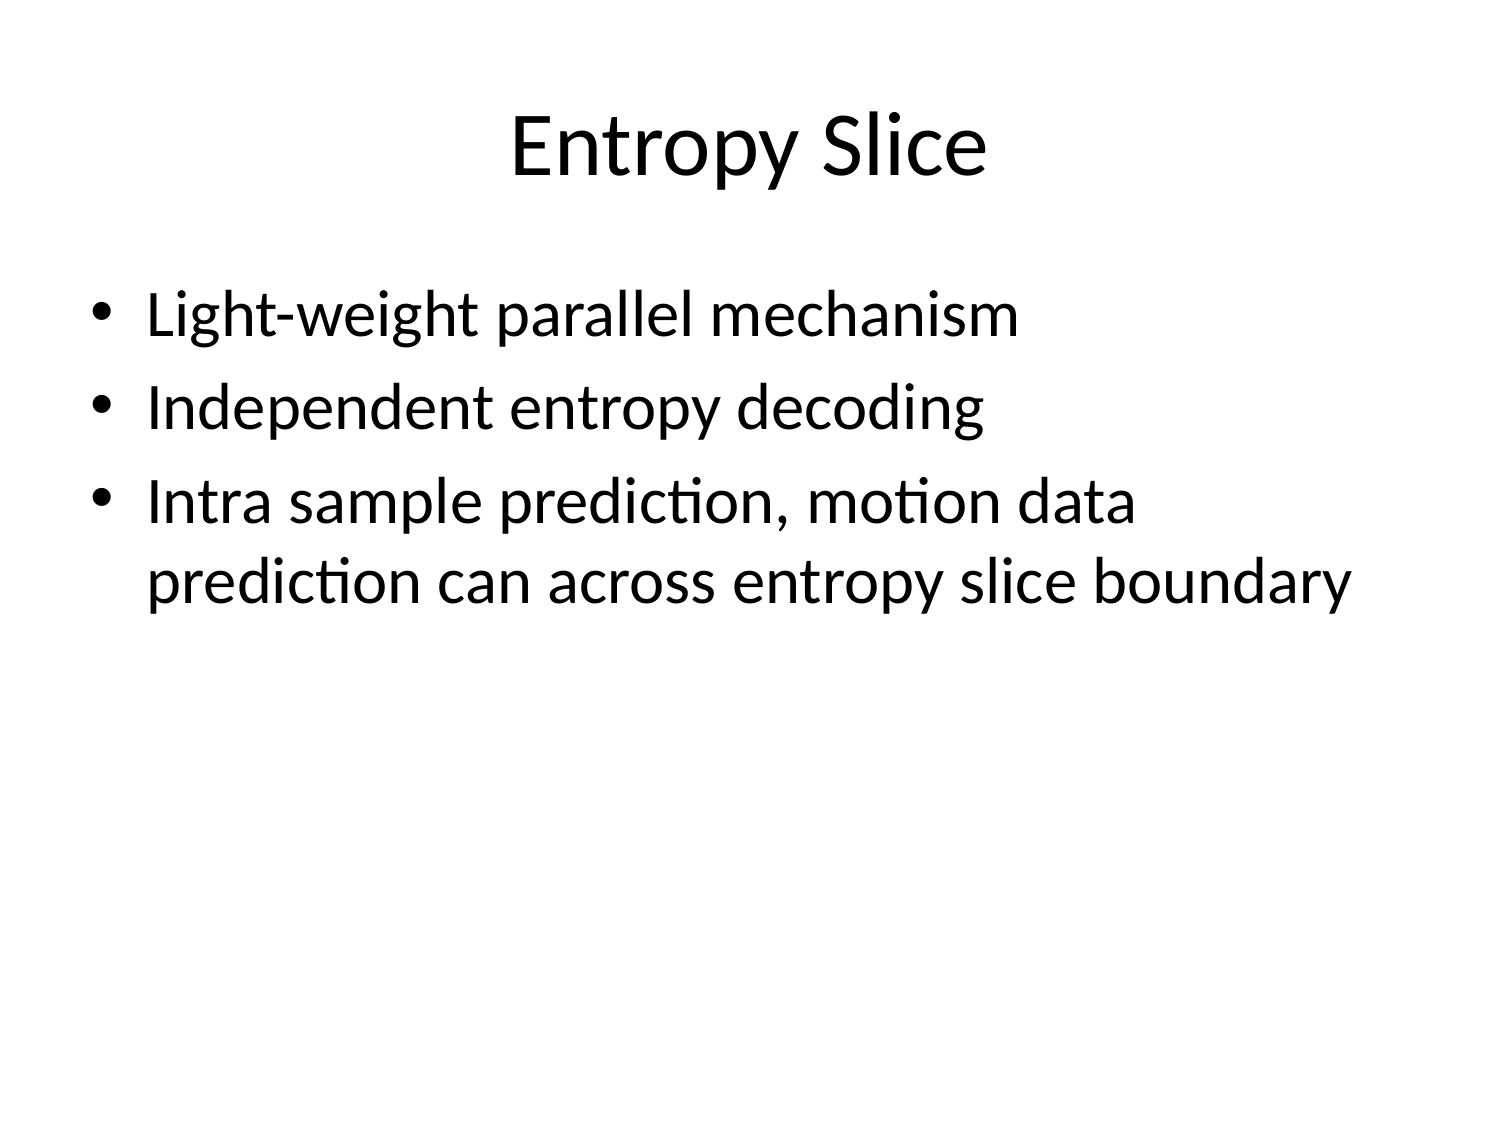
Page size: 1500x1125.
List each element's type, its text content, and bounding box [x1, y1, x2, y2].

list Light-weight parallel mechanism Independent entropy decoding Intra sample prediction, motion data prediction can across entropy slice boundary [75, 262, 1425, 1005]
title Entropy Slice [75, 45, 1425, 233]
